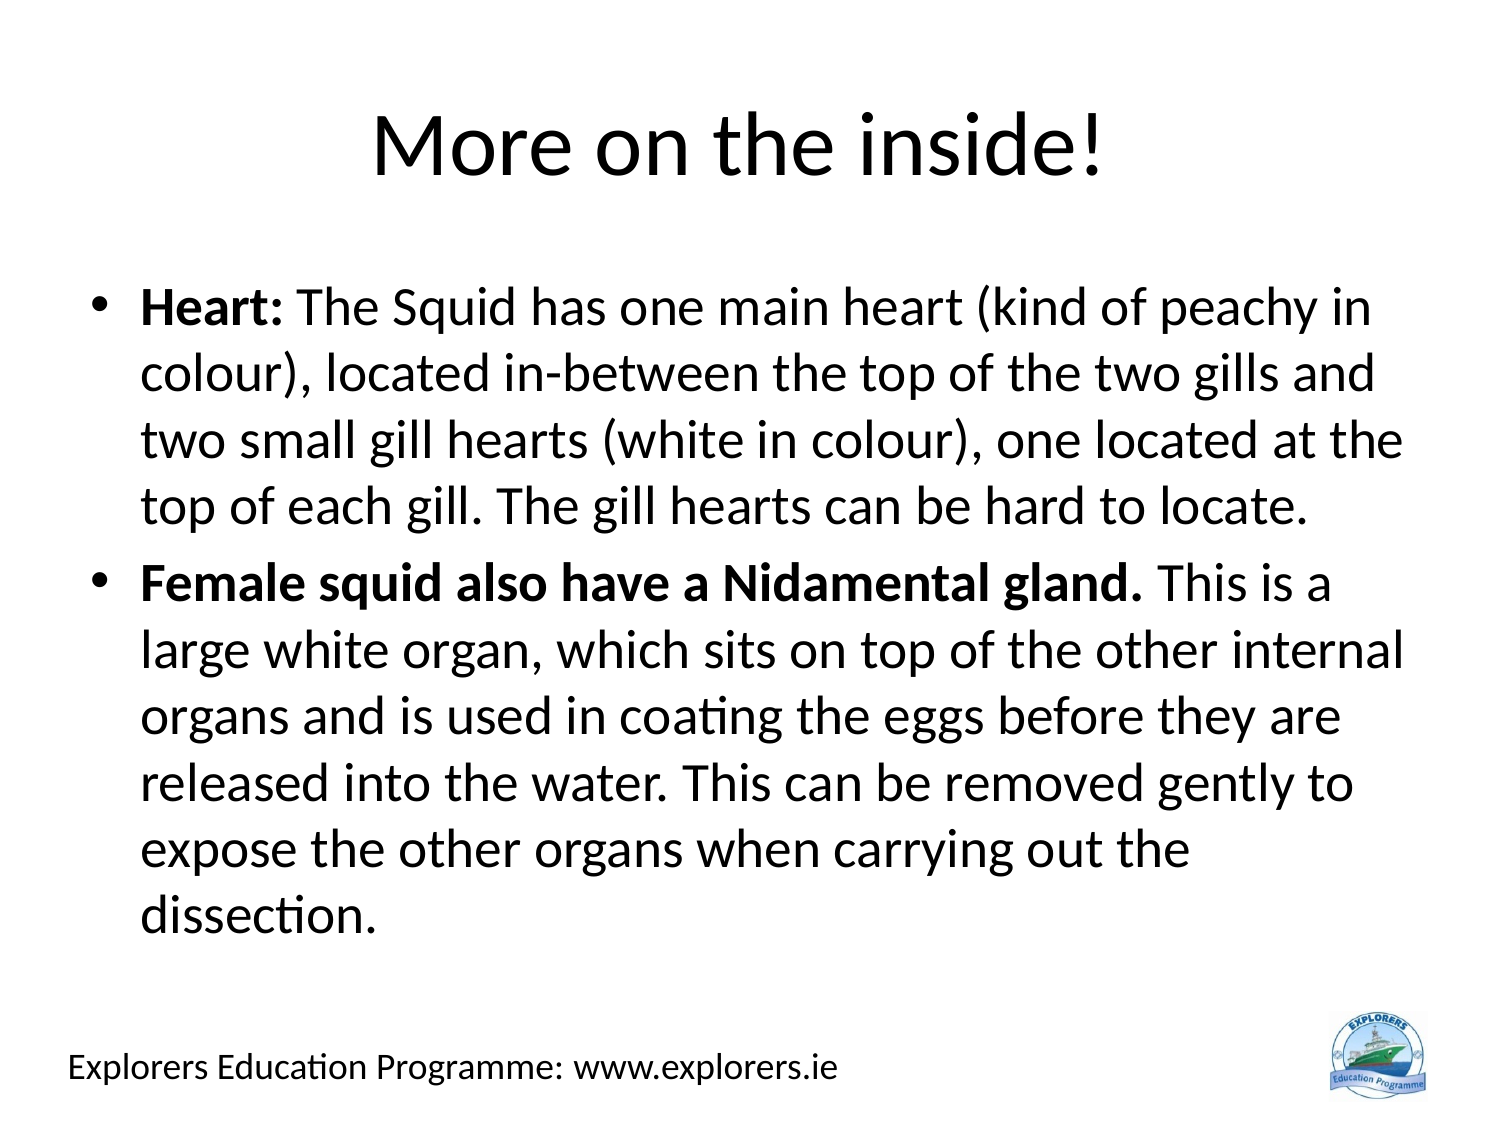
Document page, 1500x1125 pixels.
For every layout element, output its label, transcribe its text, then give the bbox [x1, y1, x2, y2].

list Heart: The Squid has one main heart (kind of peachy in colour), located in-between the top of the two gills and two small gill hearts (white in colour), one located at the top of each gill. The gill hearts can be hard to locate. Female squid also have a Nidamental gland. This is a large white organ, which sits on top of the other internal organs and is used in coating the eggs before they are released into the water. This can be removed gently to expose the other organs when carrying out the dissection. [75, 262, 1425, 1005]
text_box Explorers Education Programme: www.explorers.ie [53, 1034, 1117, 1095]
picture [1328, 1011, 1428, 1102]
title More on the inside! [75, 45, 1425, 233]
